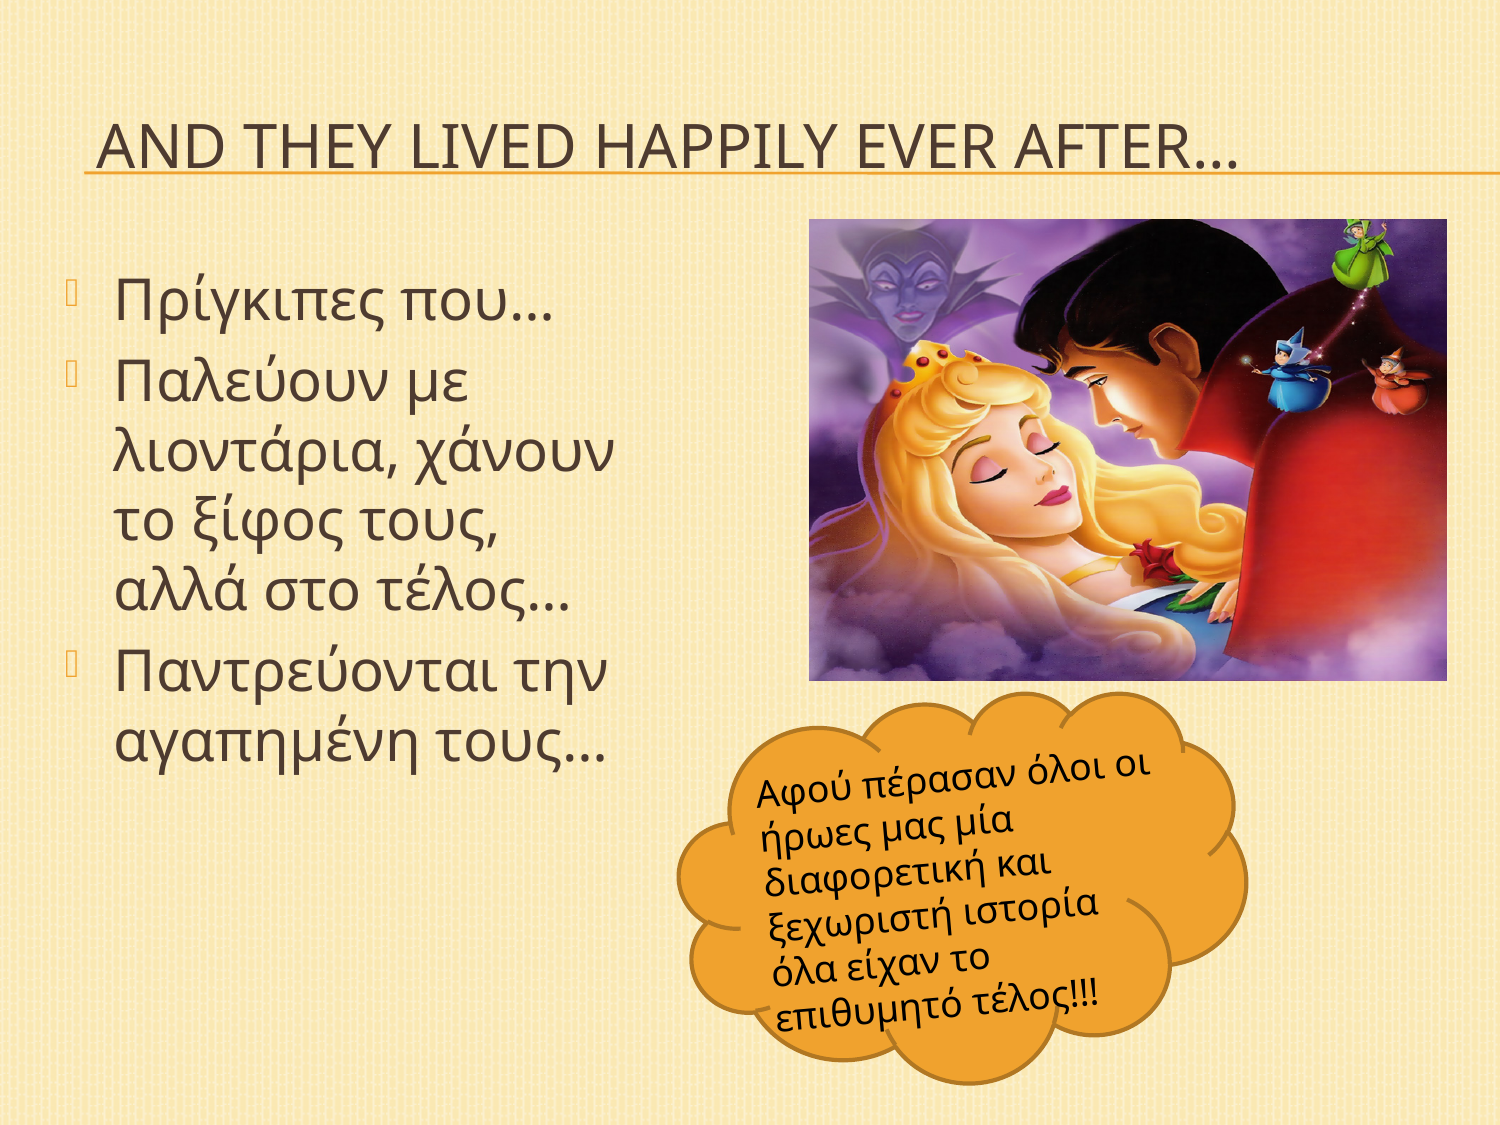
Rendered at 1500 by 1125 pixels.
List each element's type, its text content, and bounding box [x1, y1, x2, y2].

text_box [787, 1015, 1151, 1086]
title AND THEY lived happily ever after… [50, 75, 1475, 213]
text_box [676, 771, 760, 1023]
text_box Αφού πέρασαν όλοι οι ήρωες μας μία διαφορετική και ξεχωριστή ιστορία όλα είχαν το επιθυμητό τέλος!!! [738, 727, 1187, 1049]
picture [808, 219, 1448, 681]
list Πρίγκιπες που… Παλεύουν με λιοντάρια, χάνουν το ξίφος τους, αλλά στο τέλος… Παντρεύονται την αγαπημένη τους… [50, 254, 632, 965]
text_box [742, 700, 1249, 965]
